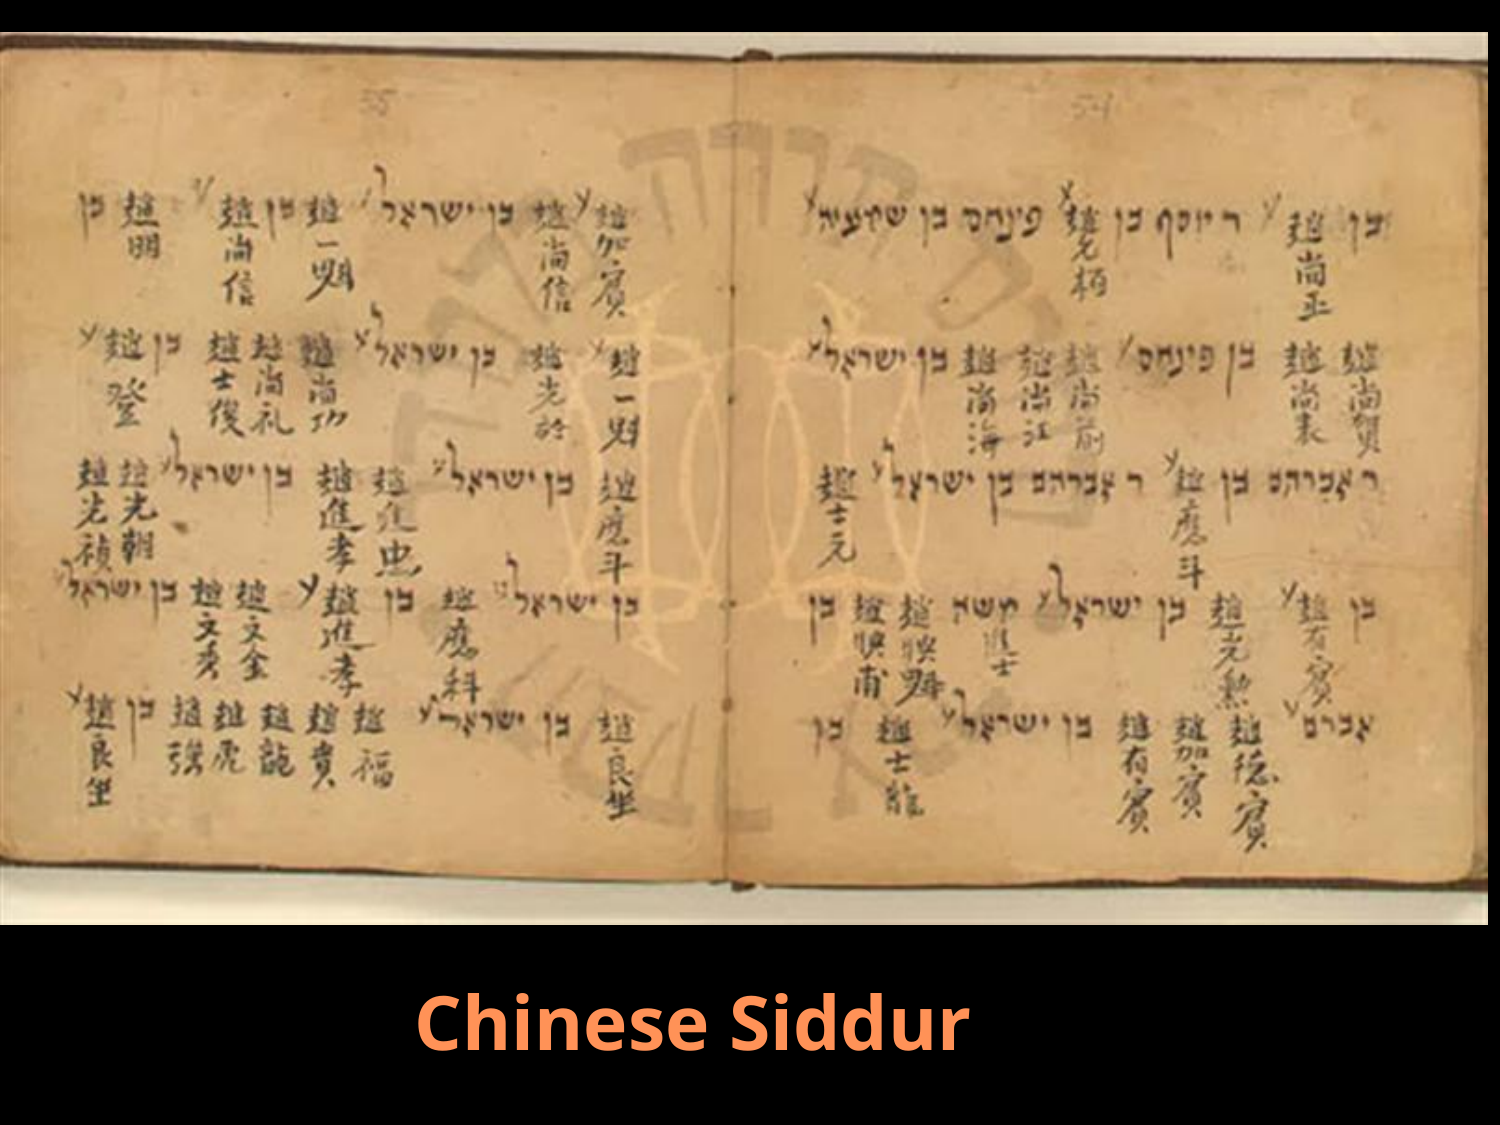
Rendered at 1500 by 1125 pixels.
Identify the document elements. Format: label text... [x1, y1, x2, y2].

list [2, 35, 1485, 922]
title Chinese Siddur [399, 934, 1175, 1073]
